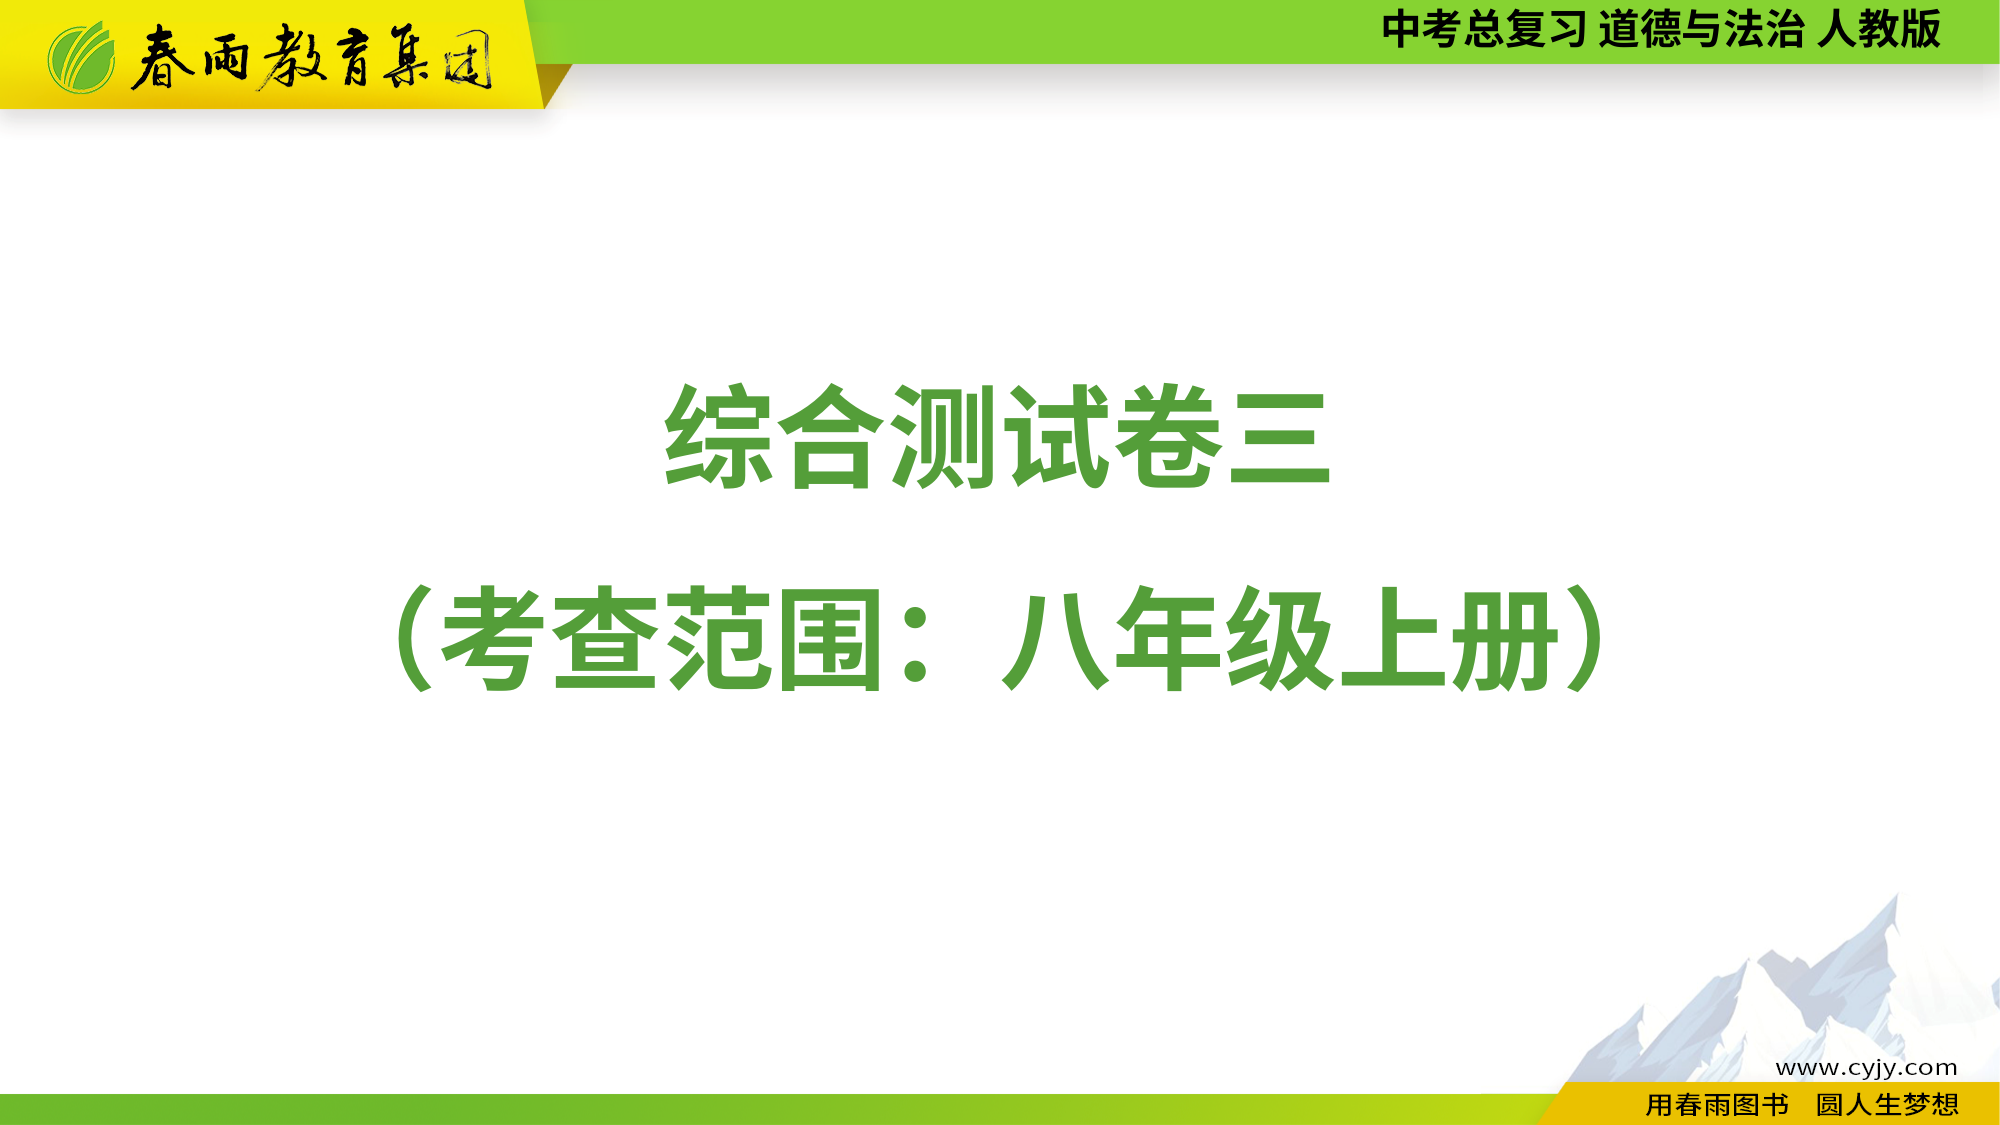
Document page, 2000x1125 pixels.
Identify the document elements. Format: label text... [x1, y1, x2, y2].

text_box 综合测试卷三 （考查范围：八年级上册） [54, 291, 1946, 712]
picture [0, 0, 2000, 1125]
